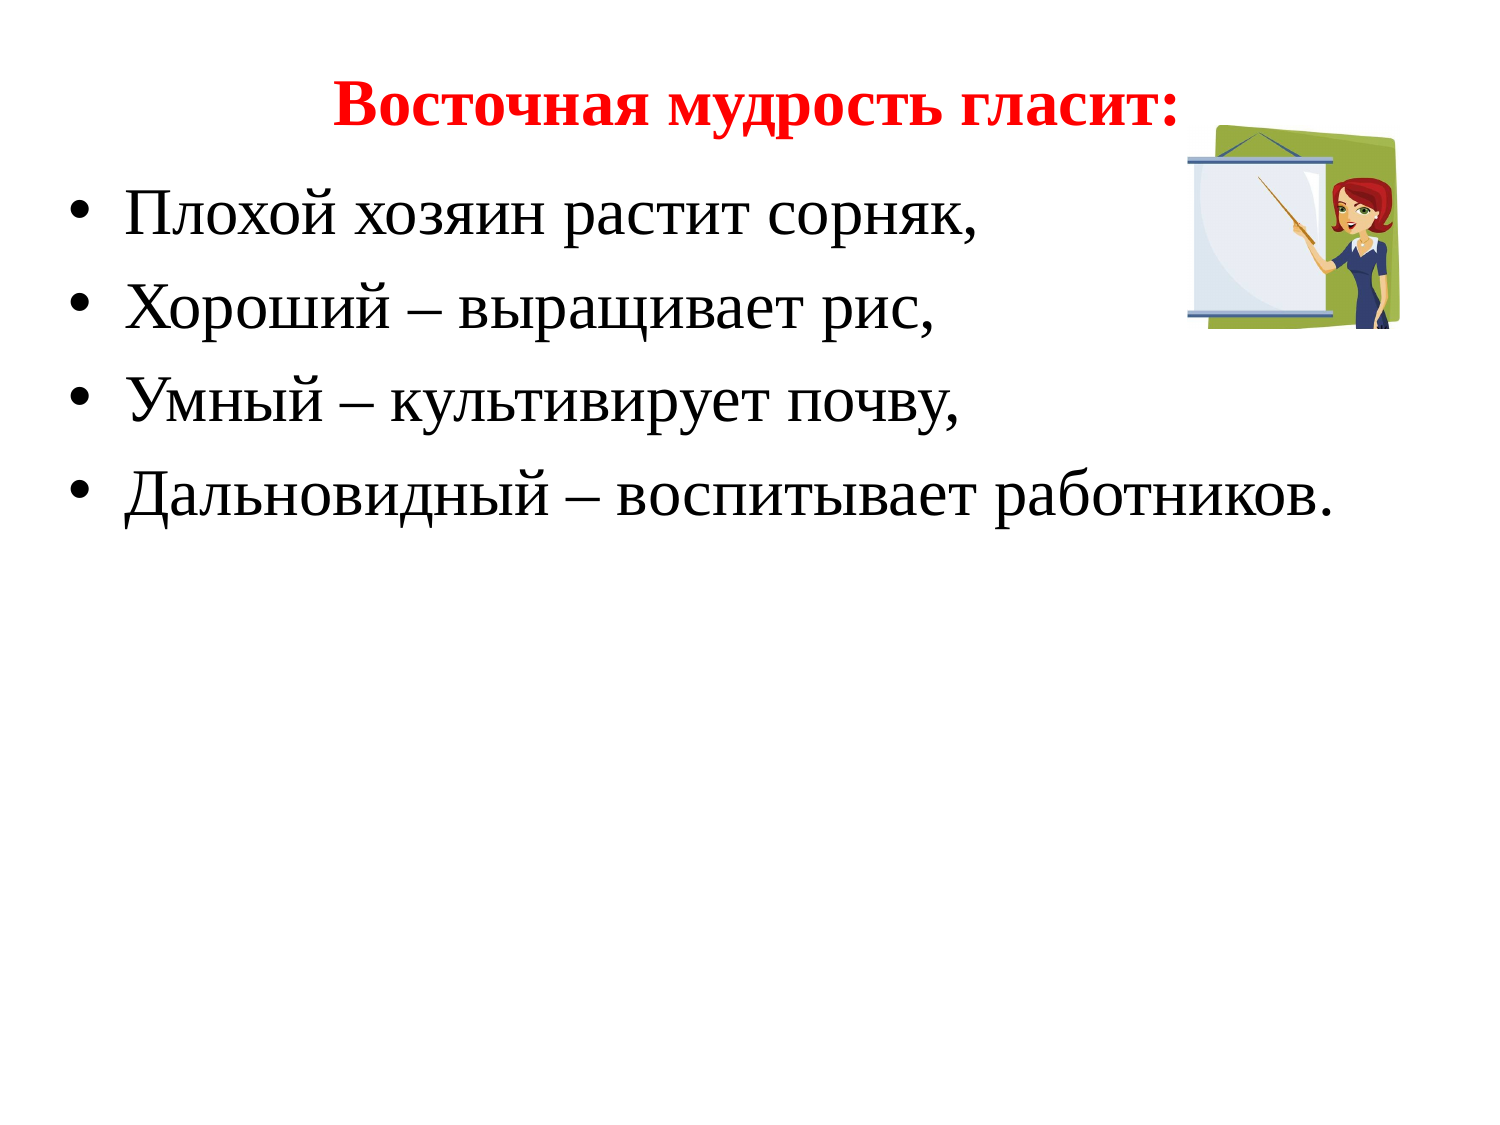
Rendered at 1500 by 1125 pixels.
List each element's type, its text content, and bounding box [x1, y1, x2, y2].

picture [1186, 125, 1400, 329]
title Восточная мудрость гласит: [75, 45, 1425, 160]
list Плохой хозяин растит сорняк, Хороший – выращивает рис, Умный – культивирует почву, Дальновидный – воспитывает работников. [53, 160, 1425, 1005]
